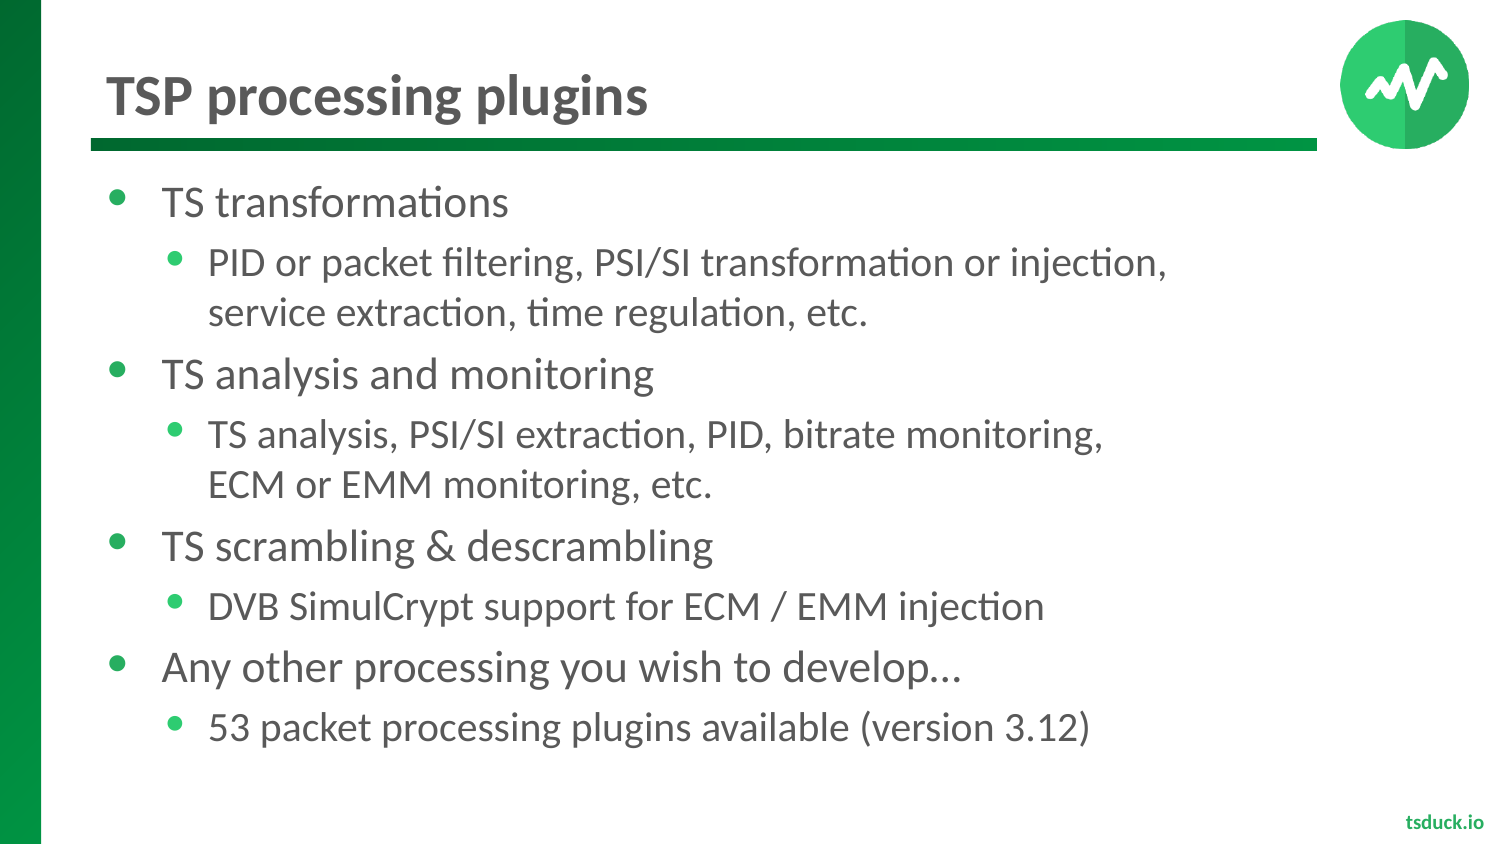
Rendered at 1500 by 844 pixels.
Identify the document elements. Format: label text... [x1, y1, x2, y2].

title TSP processing plugins [91, 38, 1333, 146]
list TS transformations PID or packet filtering, PSI/SI transformation or injection, service extraction, time regulation, etc. TS analysis and monitoring TS analysis, PSI/SI extraction, PID, bitrate monitoring, ECM or EMM monitoring, etc. TS scrambling & descrambling DVB SimulCrypt support for ECM / EMM injection Any other processing you wish to develop… 53 packet processing plugins available (version 3.12) [91, 164, 1454, 759]
picture [1340, 20, 1469, 149]
